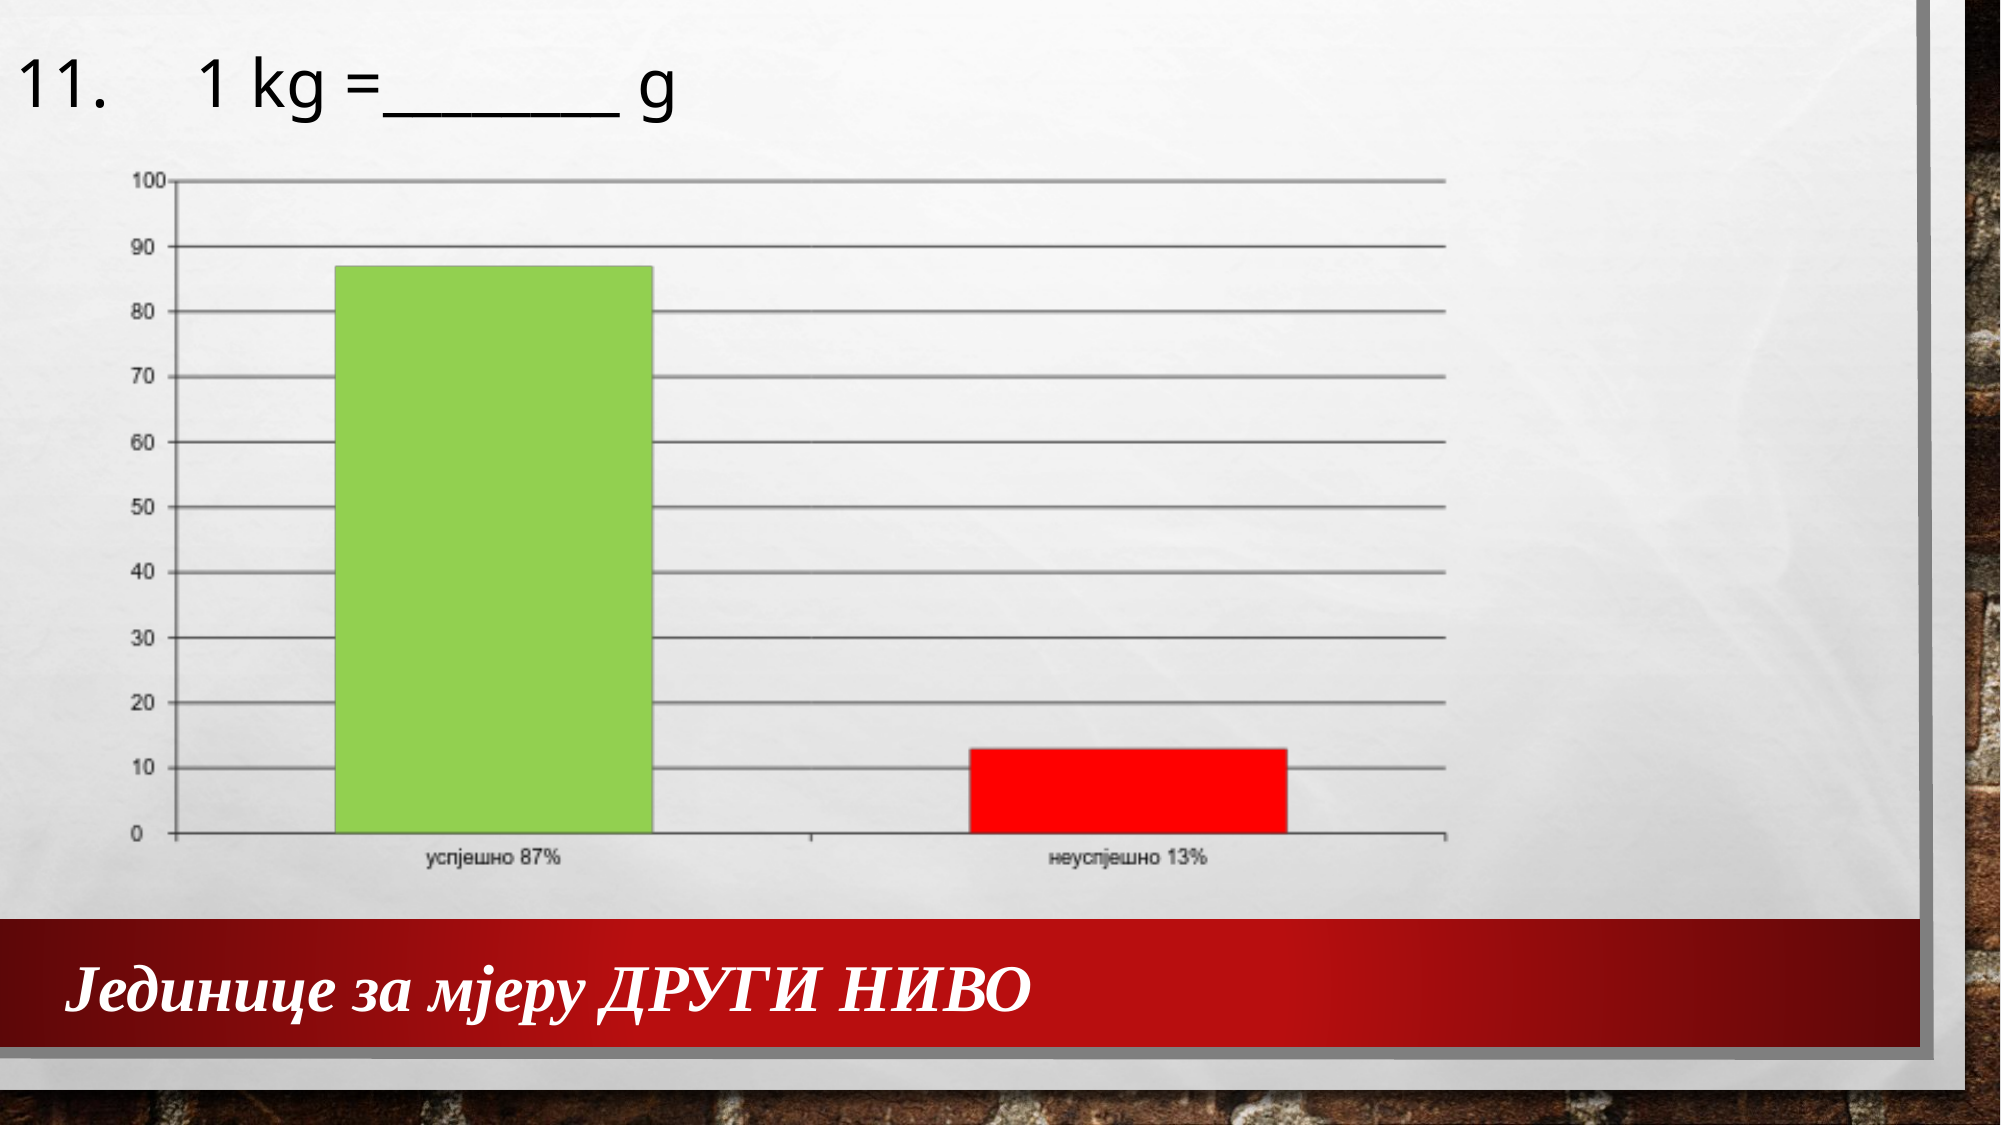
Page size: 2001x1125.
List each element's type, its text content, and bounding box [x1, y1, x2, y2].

title 11. 1 kg =________ g [0, 0, 1886, 163]
picture [0, 0, 2001, 1125]
text_box Јединице за мјеру ДРУГИ НИВО [50, 937, 1109, 1034]
picture [0, 0, 1921, 1048]
